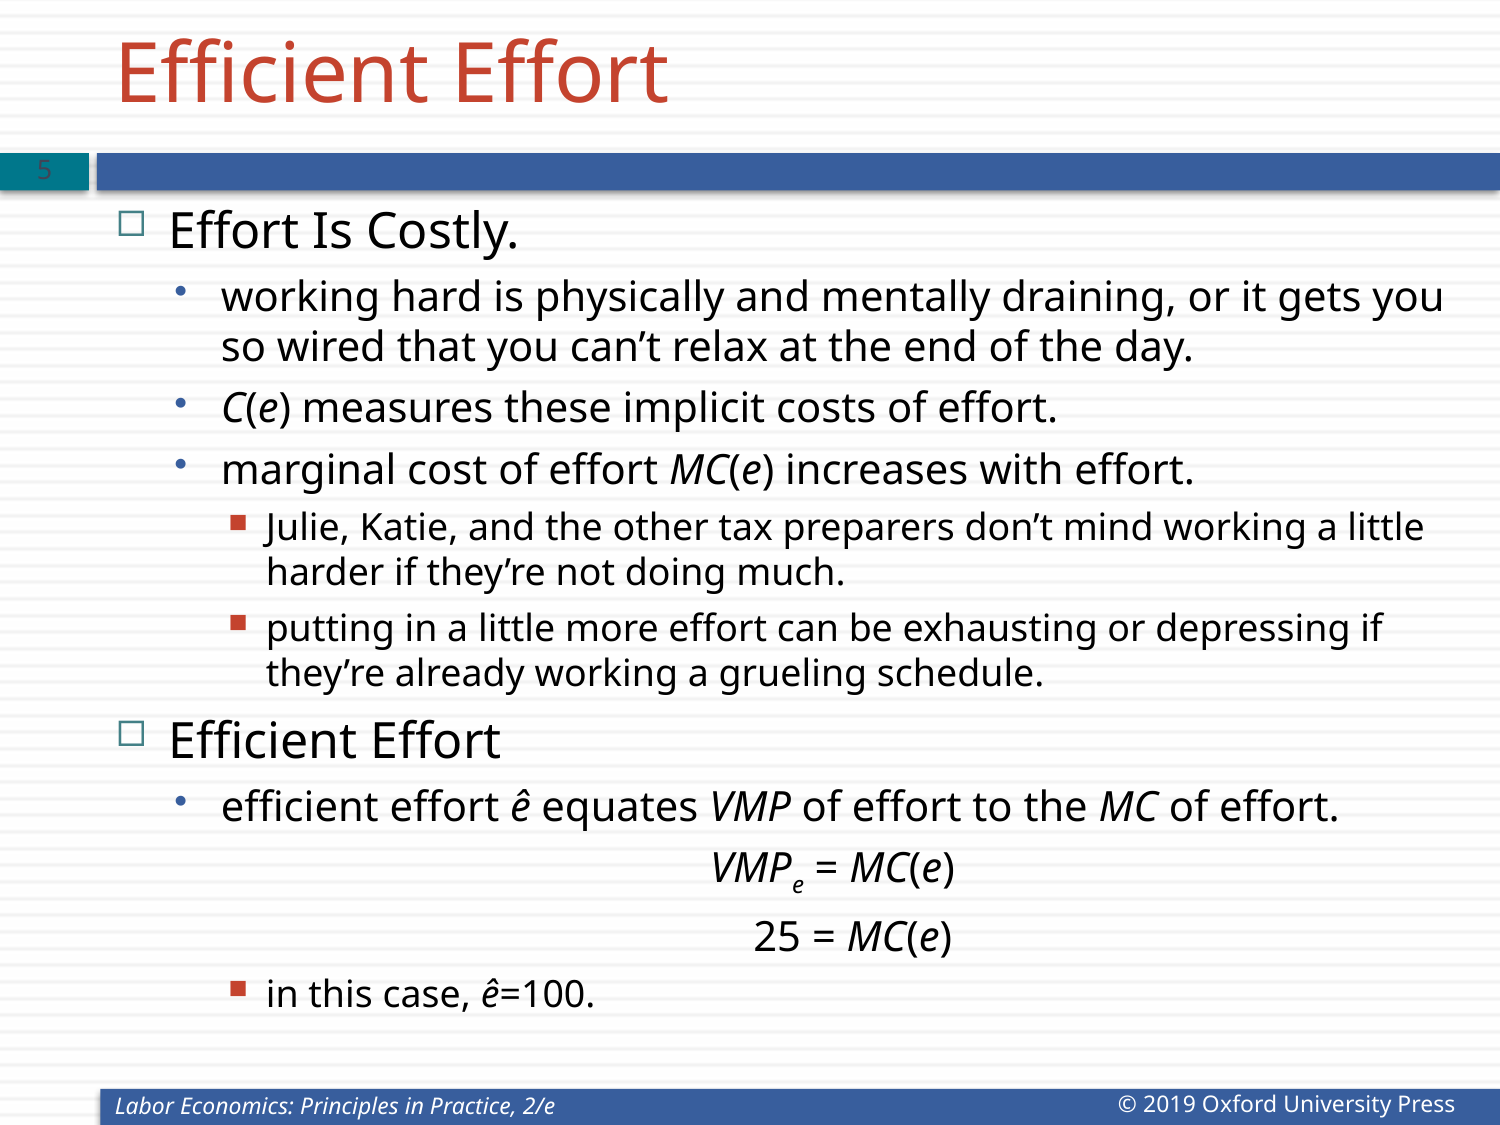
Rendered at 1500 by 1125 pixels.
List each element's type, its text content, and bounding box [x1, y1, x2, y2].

slide_number 4 [0, 153, 89, 191]
footer © 2019 Oxford University Press [825, 1090, 1471, 1125]
list Effort Is Costly. working hard is physically and mentally draining, or it gets you so wired that you can’t relax at the end of the day. C(e) measures these implicit costs of effort. marginal cost of effort MC(e) increases with effort. Julie, Katie, and the other tax preparers don’t mind working a little harder if they’re not doing much. putting in a little more effort can be exhausting or depressing if they’re already working a grueling schedule. Efficient Effort efficient effort ê equates VMP of effort to the MC of effort. VMPe = MC(e) 25 = MC(e) in this case, ê=100. [101, 190, 1473, 1084]
slide_number Labor Economics: Principles in Practice, 2/e [99, 1090, 745, 1125]
title Efficient Effort [99, 1, 1472, 136]
